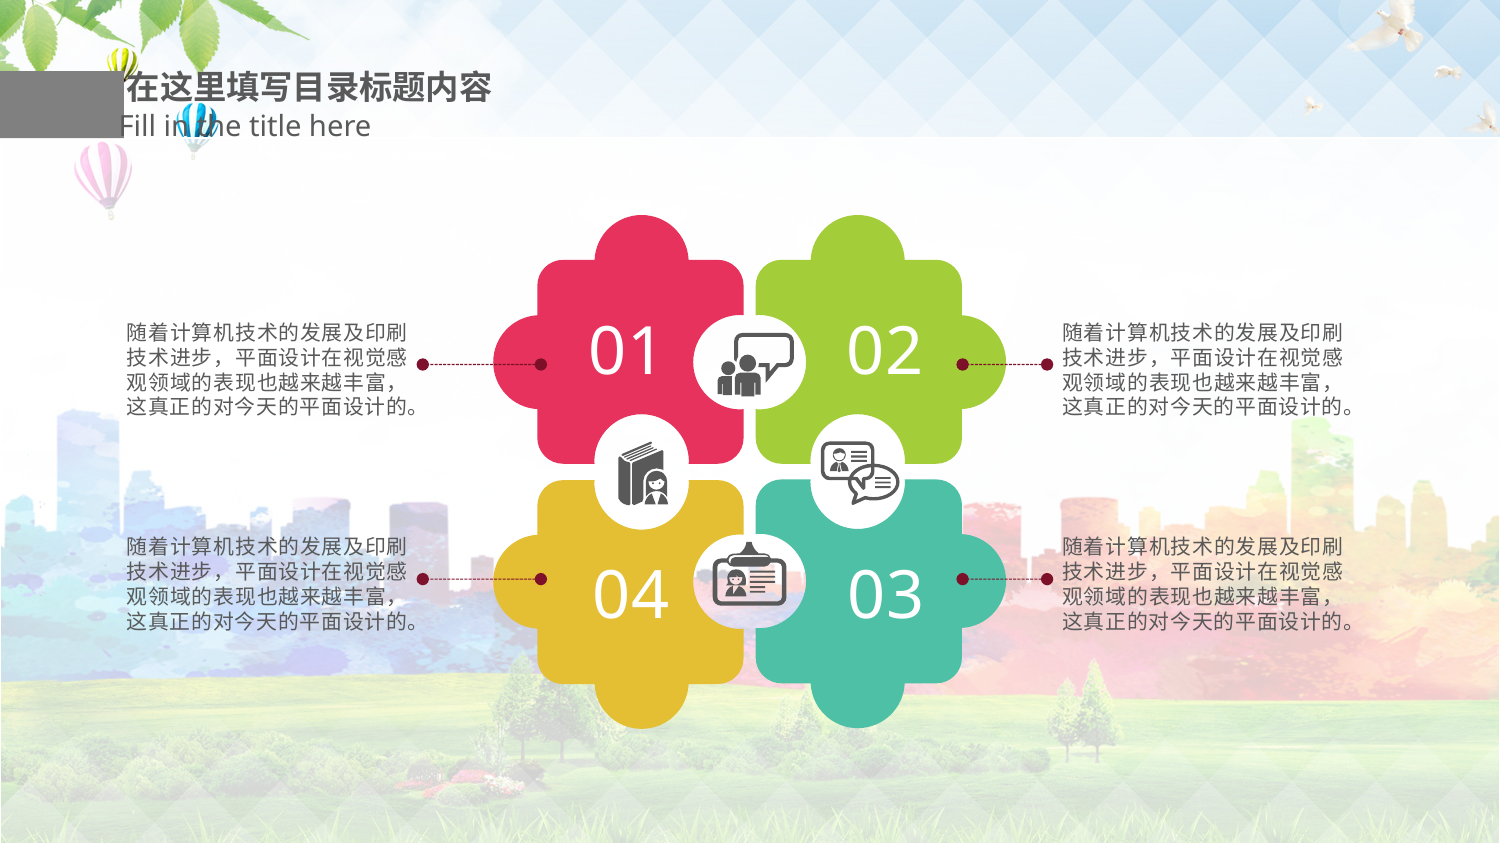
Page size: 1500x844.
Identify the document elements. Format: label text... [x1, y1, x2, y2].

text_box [492, 479, 744, 730]
text_box 随着计算机技术的发展及印刷技术进步，平面设计在视觉感观领域的表现也越来越丰富，这真正的对今天的平面设计的。 [112, 311, 423, 427]
text_box 在这里填写目录标题内容 [112, 59, 538, 114]
text_box [0, 70, 112, 139]
text_box Fill in the title here [103, 99, 387, 150]
picture [0, 0, 1500, 137]
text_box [755, 214, 1007, 464]
text_box 随着计算机技术的发展及印刷技术进步，平面设计在视觉感观领域的表现也越来越丰富，这真正的对今天的平面设计的。 [1047, 526, 1359, 642]
text_box 随着计算机技术的发展及印刷技术进步，平面设计在视觉感观领域的表现也越来越丰富，这真正的对今天的平面设计的。 [112, 526, 423, 642]
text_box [755, 479, 1007, 729]
text_box 随着计算机技术的发展及印刷技术进步，平面设计在视觉感观领域的表现也越来越丰富，这真正的对今天的平面设计的。 [1047, 311, 1359, 427]
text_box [492, 214, 744, 464]
